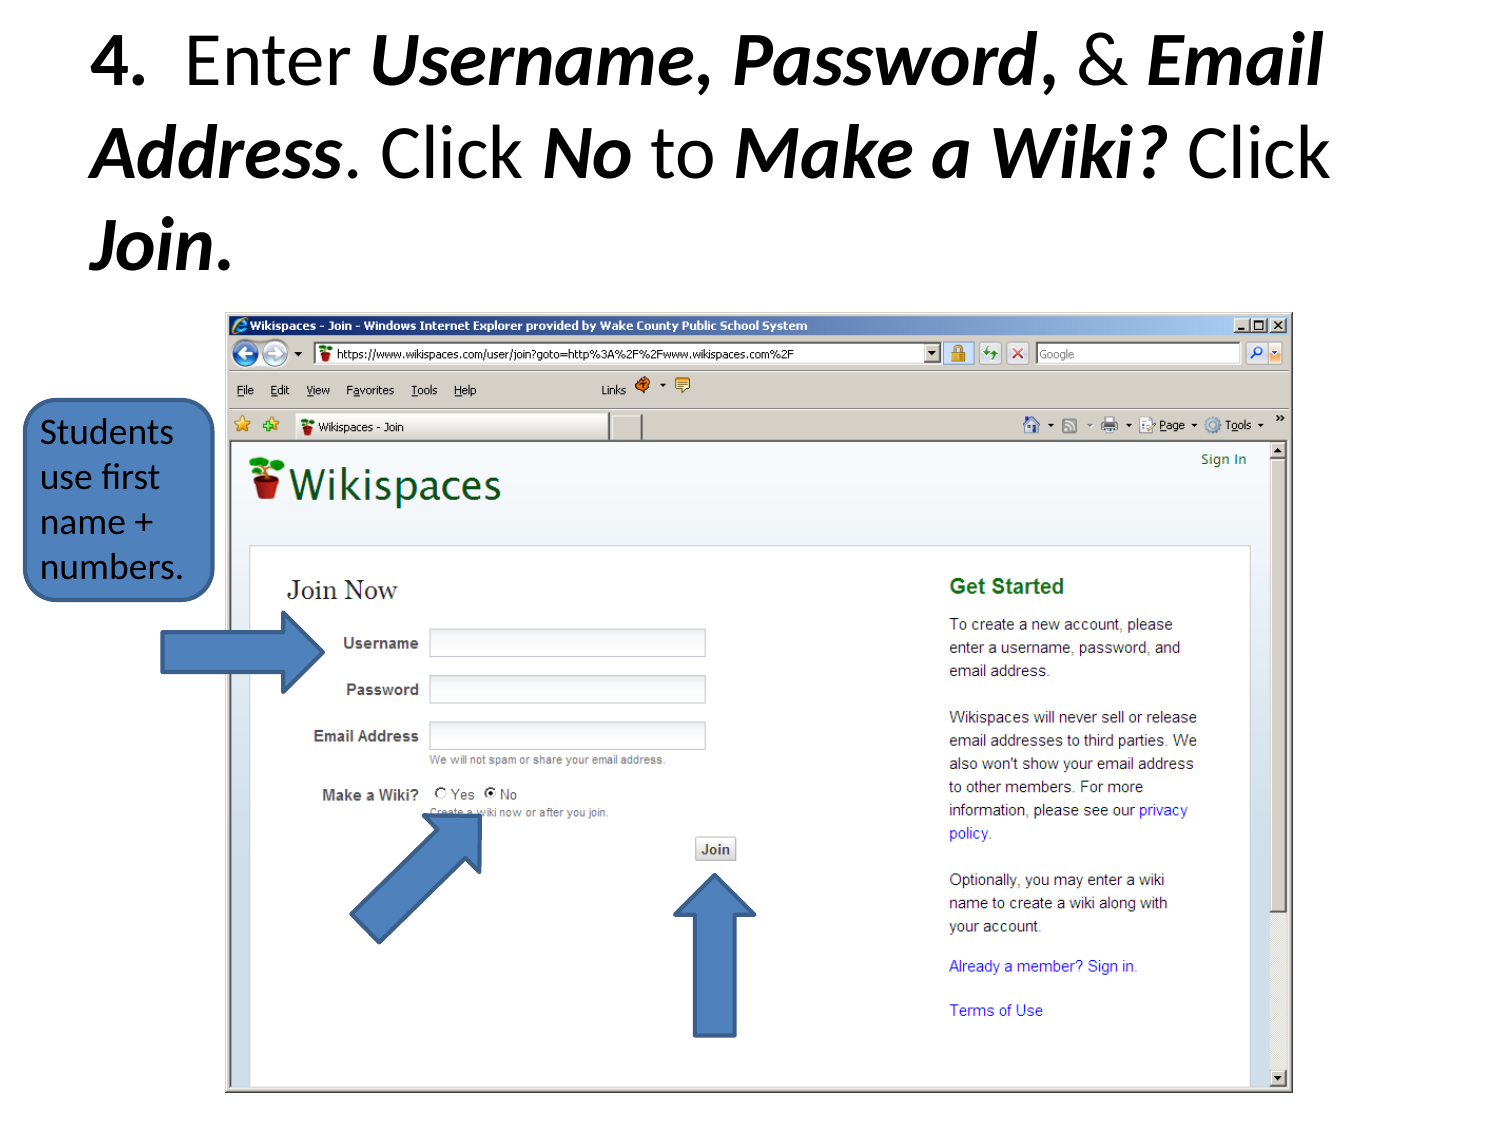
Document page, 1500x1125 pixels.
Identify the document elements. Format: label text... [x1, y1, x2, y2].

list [224, 312, 1293, 1093]
text_box [35, 595, 202, 603]
text_box Students use first name + numbers. [24, 399, 213, 595]
title 4. Enter Username, Password, & Email Address. Click No to Make a Wiki? Click Join. [75, 0, 1425, 388]
text_box [160, 630, 219, 675]
